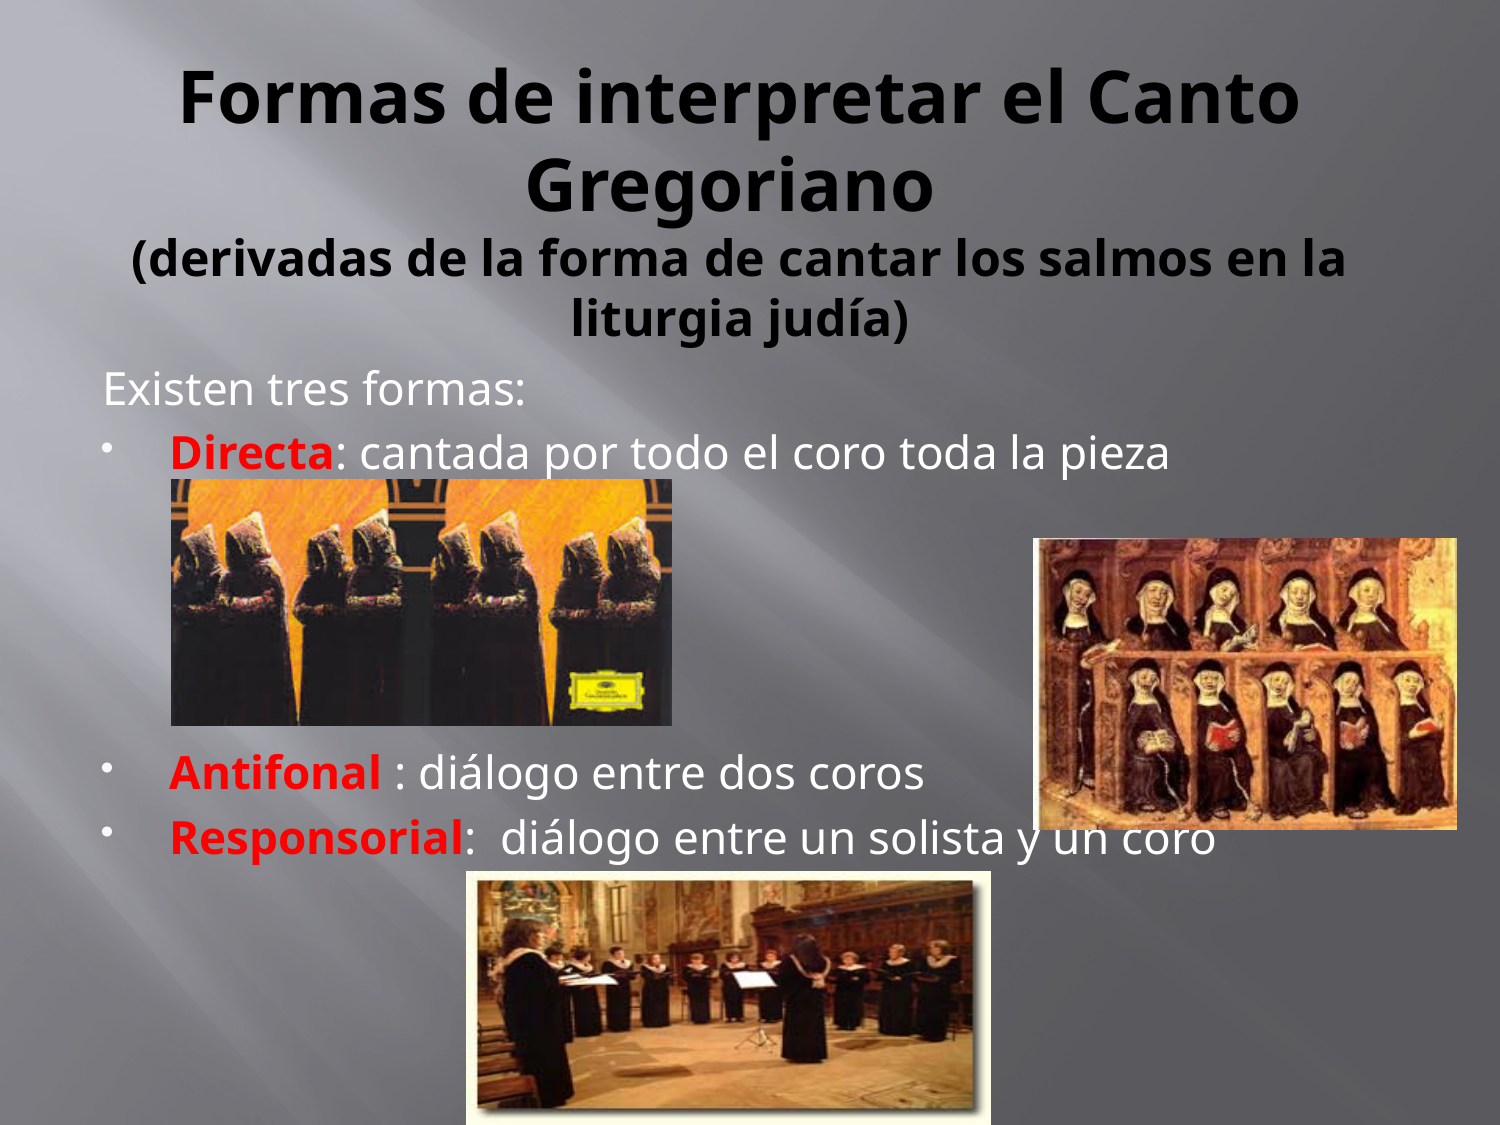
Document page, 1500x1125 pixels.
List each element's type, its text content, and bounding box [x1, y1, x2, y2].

picture [466, 871, 991, 1125]
picture [170, 479, 672, 726]
title Formas de interpretar el Canto Gregoriano (derivadas de la forma de cantar los salmos en la liturgia judía) [64, 0, 1415, 352]
picture [1033, 538, 1458, 830]
list Existen tres formas: Directa: cantada por todo el coro toda la pieza Antifonal : diálogo entre dos coros Responsorial: diálogo entre un solista y un coro [64, 352, 1415, 1125]
